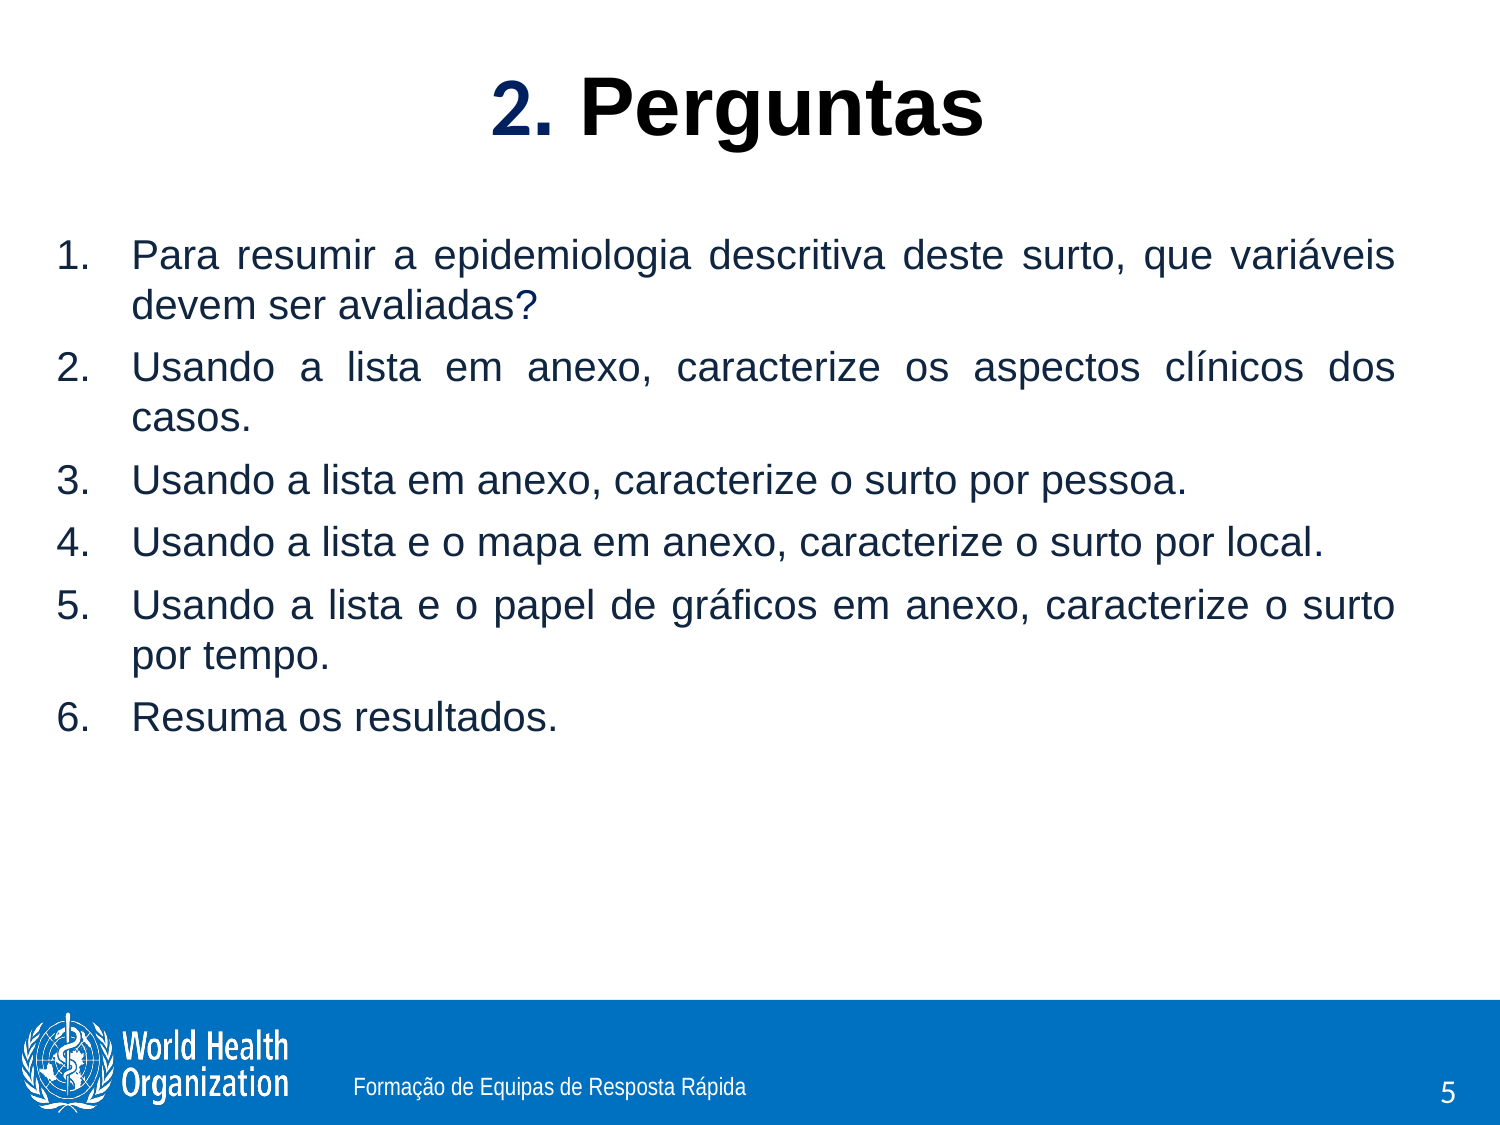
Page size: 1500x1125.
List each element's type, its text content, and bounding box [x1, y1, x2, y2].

title 2. Perguntas [75, 45, 1425, 233]
list Para resumir a epidemiologia descritiva deste surto, que variáveis devem ser avaliadas? Usando a lista em anexo, caracterize os aspectos clínicos dos casos. Usando a lista em anexo, caracterize o surto por pessoa. Usando a lista e o mapa em anexo, caracterize o surto por local. Usando a lista e o papel de gráficos em anexo, caracterize o surto por tempo. Resuma os resultados. [41, 219, 1412, 867]
picture [21, 1012, 288, 1113]
